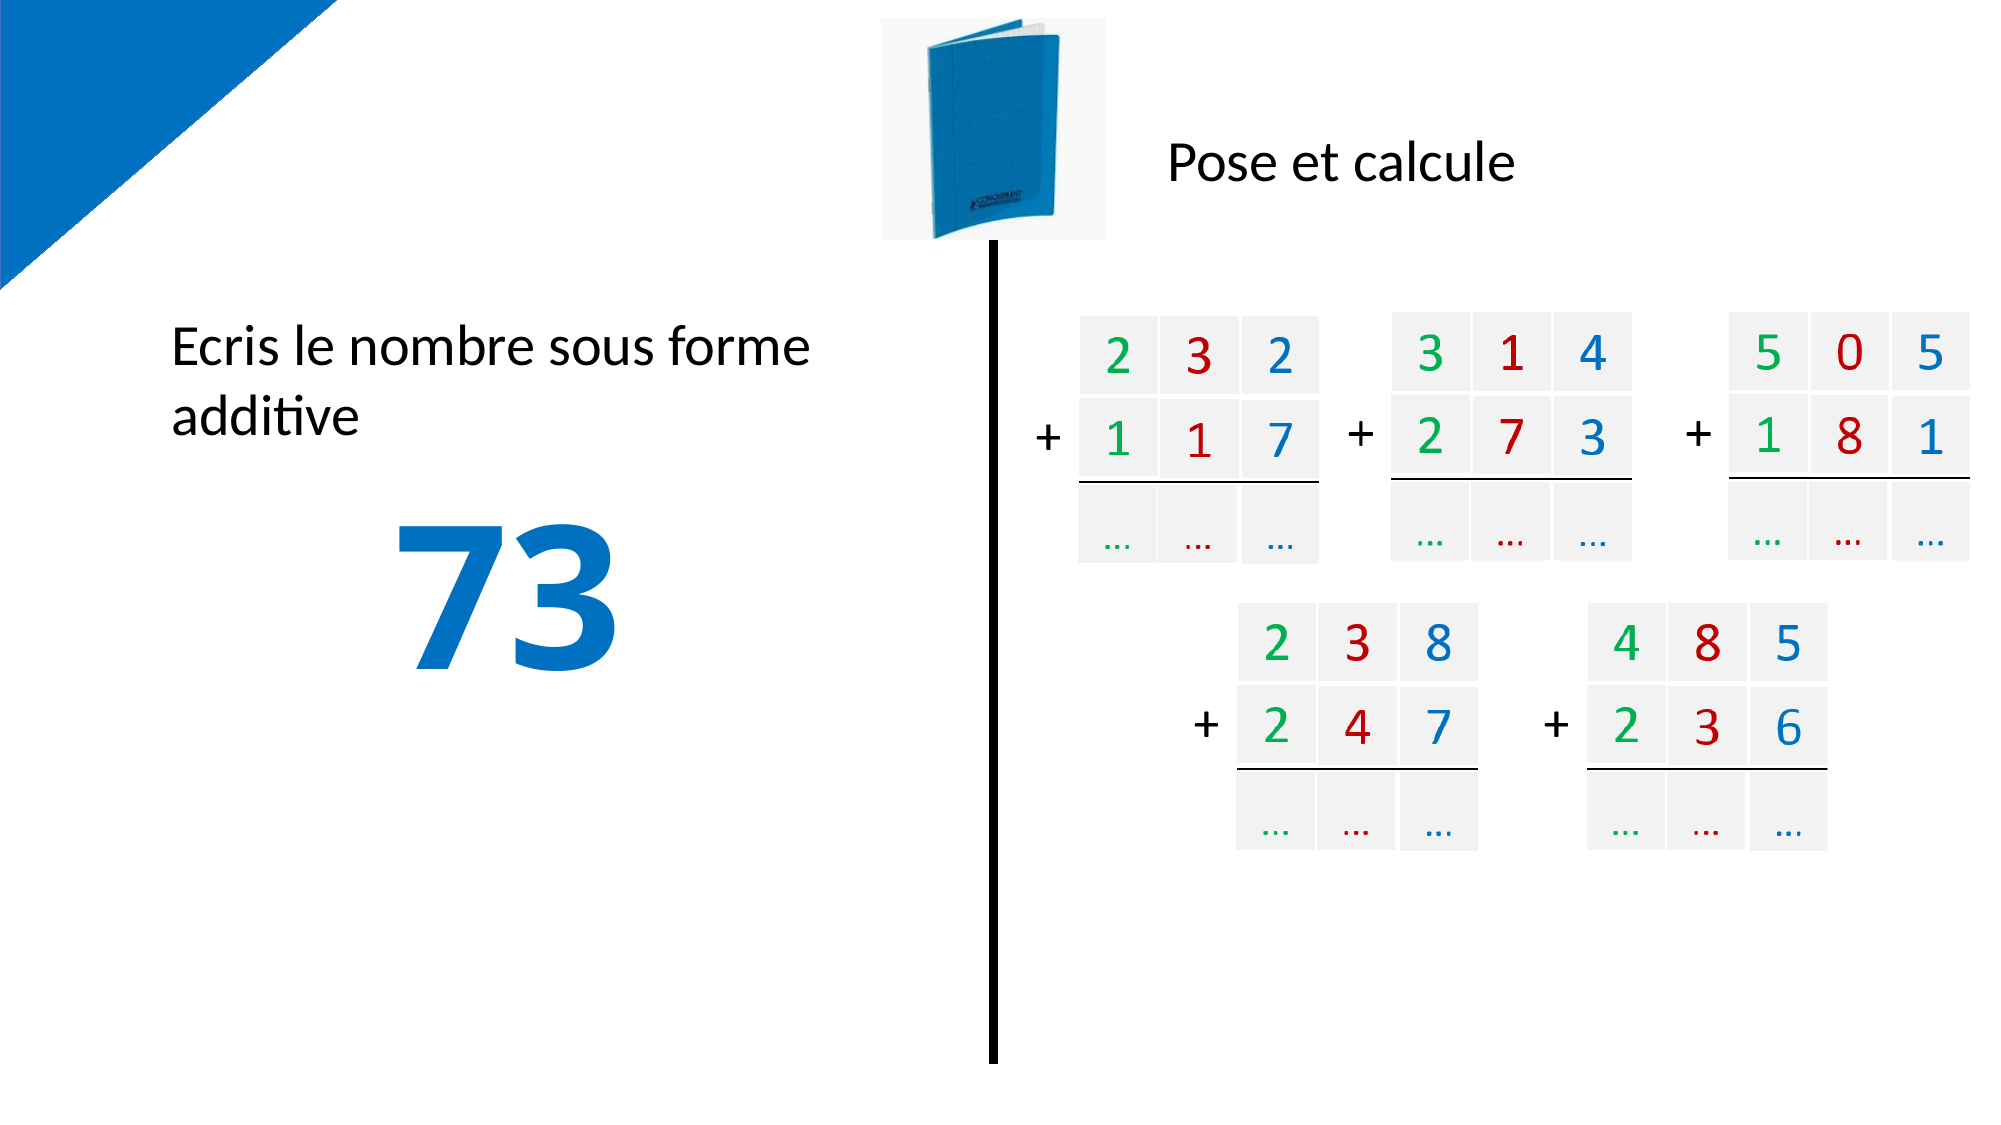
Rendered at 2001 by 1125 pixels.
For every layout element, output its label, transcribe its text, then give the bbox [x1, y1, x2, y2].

text_box Ecris le nombre sous forme additive [156, 299, 898, 455]
picture [1027, 304, 1974, 862]
text_box [0, 0, 337, 290]
text_box 73 [379, 455, 639, 717]
text_box Pose et calcule [1152, 115, 1893, 201]
picture [881, 18, 1106, 240]
